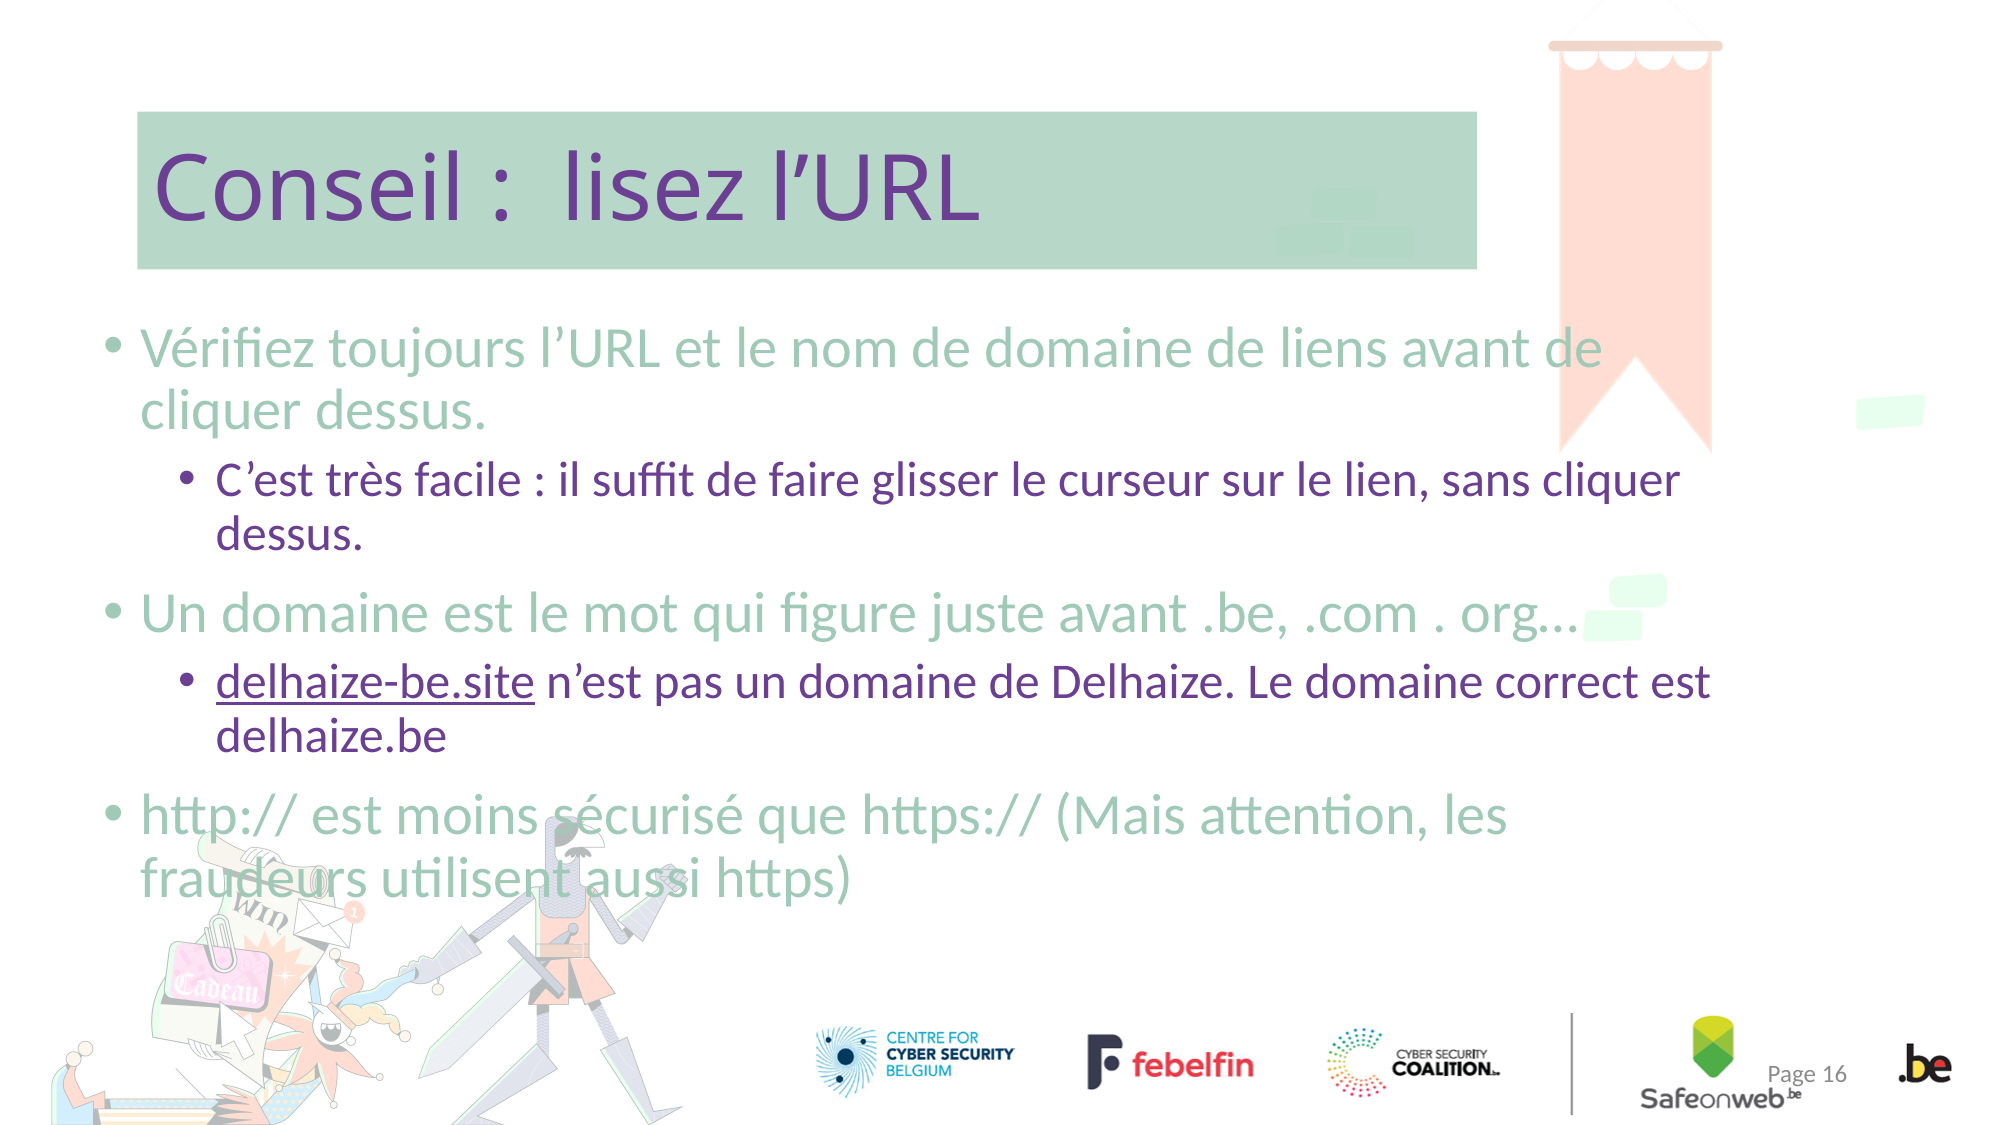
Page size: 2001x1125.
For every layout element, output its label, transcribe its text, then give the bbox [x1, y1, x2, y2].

list Vérifiez toujours l’URL et le nom de domaine de liens avant de cliquer dessus. C’est très facile : il suffit de faire glisser le curseur sur le lien, sans cliquer dessus. Un domaine est le mot qui figure juste avant .be, .com . org… delhaize-be.site n’est pas un domaine de Delhaize. Le domaine correct est delhaize.be http:// est moins sécurisé que https:// (Mais attention, les fraudeurs utilisent aussi https) [88, 309, 1734, 998]
picture [802, 1013, 2000, 1117]
slide_number Page 16 [1412, 1042, 1863, 1103]
title Conseil : lisez l’URL [137, 111, 1478, 270]
